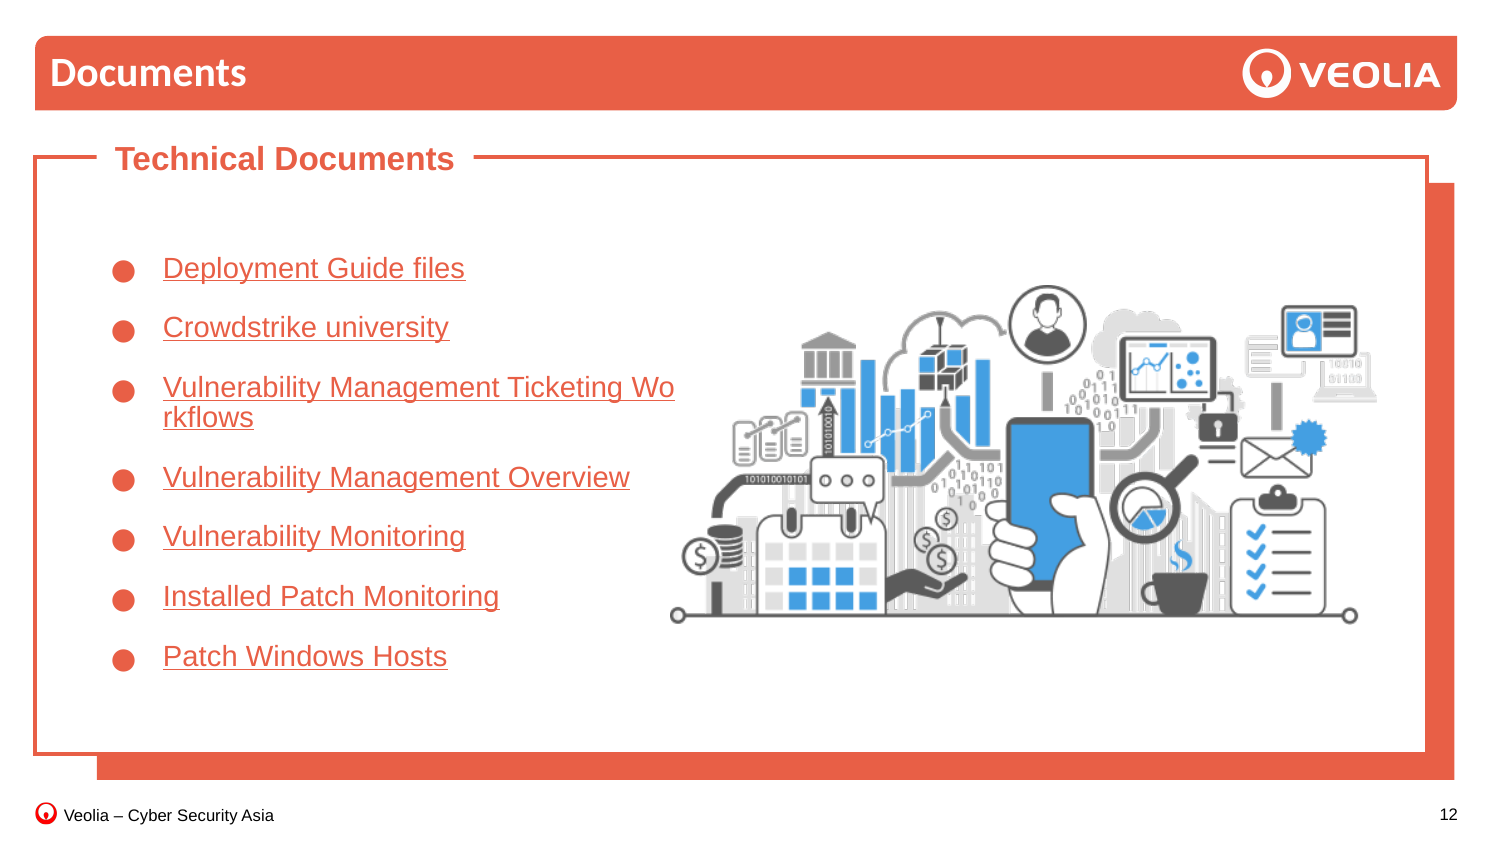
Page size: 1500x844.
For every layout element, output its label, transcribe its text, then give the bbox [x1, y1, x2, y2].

text_box Technical Documents [96, 129, 474, 185]
picture [35, 802, 57, 825]
picture [670, 285, 1378, 626]
text_box Deployment Guide files Crowdstrike university Vulnerability Management Ticketing Workflows Vulnerability Management Overview Vulnerability Monitoring Installed Patch Monitoring Patch Windows Hosts [72, 241, 697, 651]
text_box [35, 156, 1427, 754]
text_box [96, 182, 1455, 780]
title Documents [35, 36, 1458, 111]
